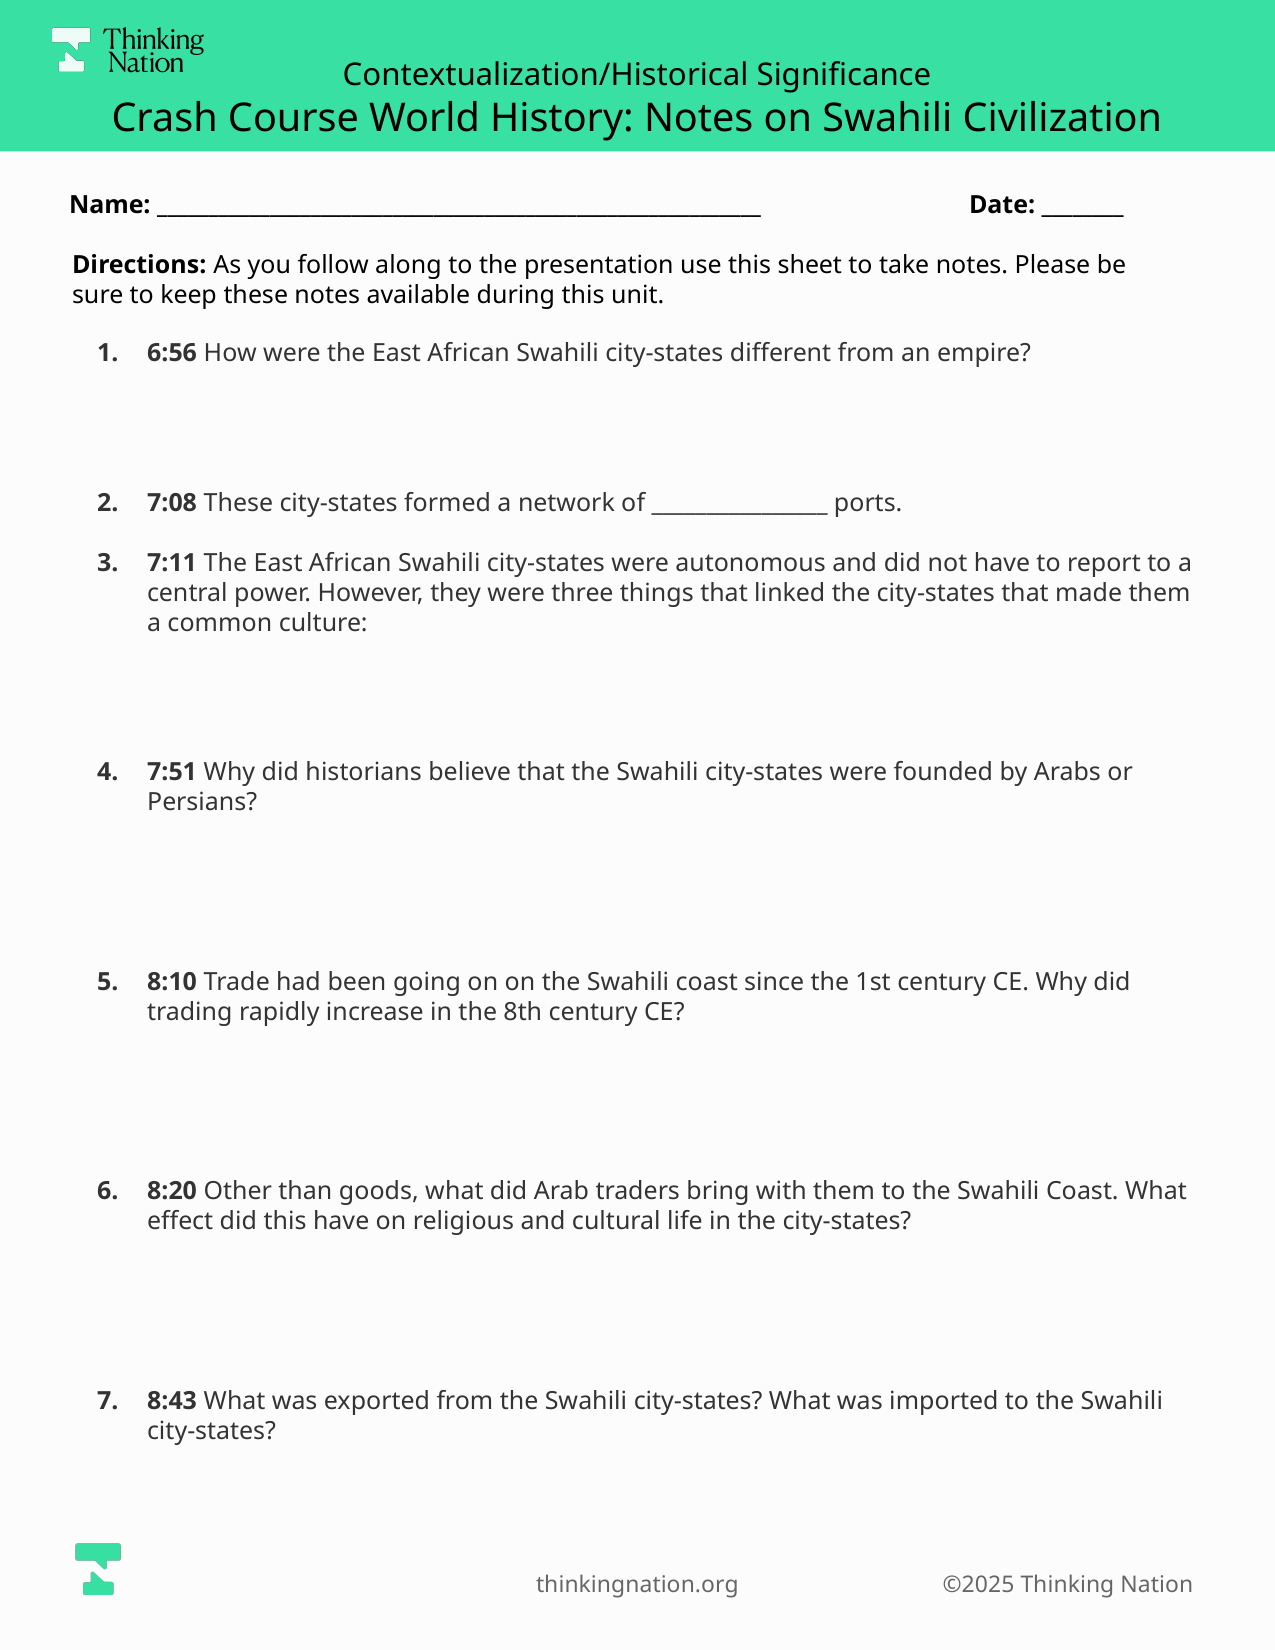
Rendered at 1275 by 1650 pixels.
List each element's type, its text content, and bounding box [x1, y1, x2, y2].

text_box ©2025 Thinking Nation [907, 1553, 1210, 1605]
text_box Contextualization/Historical Significance Crash Course World History: Notes on Swahili Civilization [0, 0, 1275, 152]
text_box 6:56 How were the East African Swahili city-states different from an empire? 7:08 These city-states formed a network of ________________ ports. 7:11 The East African Swahili city-states were autonomous and did not have to report to a central power. However, they were three things that linked the city-states that made them a common culture: 7:51 Why did historians believe that the Swahili city-states were founded by Arabs or Persians? 8:10 Trade had been going on on the Swahili coast since the 1st century CE. Why did trading rapidly increase in the 8th century CE? 8:20 Other than goods, what did Arab traders bring with them to the Swahili Coast. What effect did this have on religious and cultural life in the city-states? 8:43 What was exported from the Swahili city-states? What was imported to the Swahili city-states? [57, 321, 1218, 1520]
picture [62, 1533, 134, 1605]
text_box thinkingnation.org [486, 1553, 789, 1605]
text_box Name: ___________________________________________________________ Date: ________ [54, 174, 1221, 234]
picture [35, 13, 210, 87]
text_box Directions: As you follow along to the presentation use this sheet to take notes. Please be sure to keep these notes available during this unit. [57, 234, 1153, 321]
